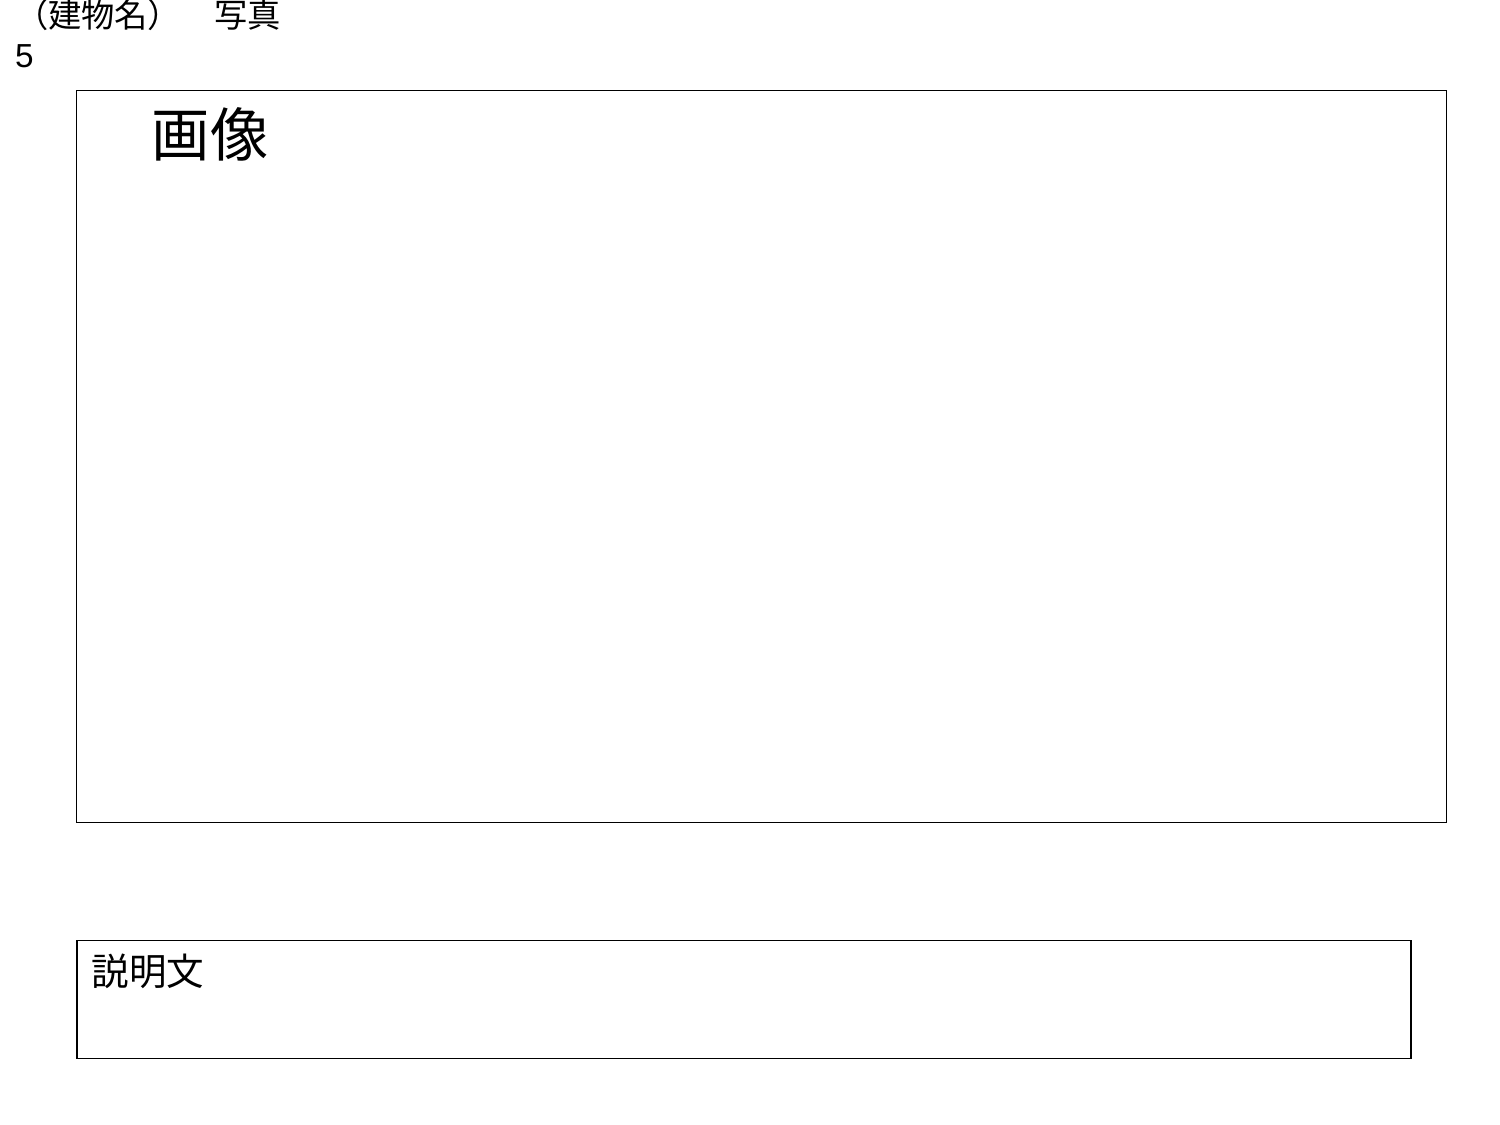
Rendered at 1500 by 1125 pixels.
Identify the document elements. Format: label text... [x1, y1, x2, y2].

text_box 説明文 [76, 940, 1412, 1059]
title （建物名） 写真5 [0, 0, 309, 69]
list 画像 [76, 90, 1447, 823]
